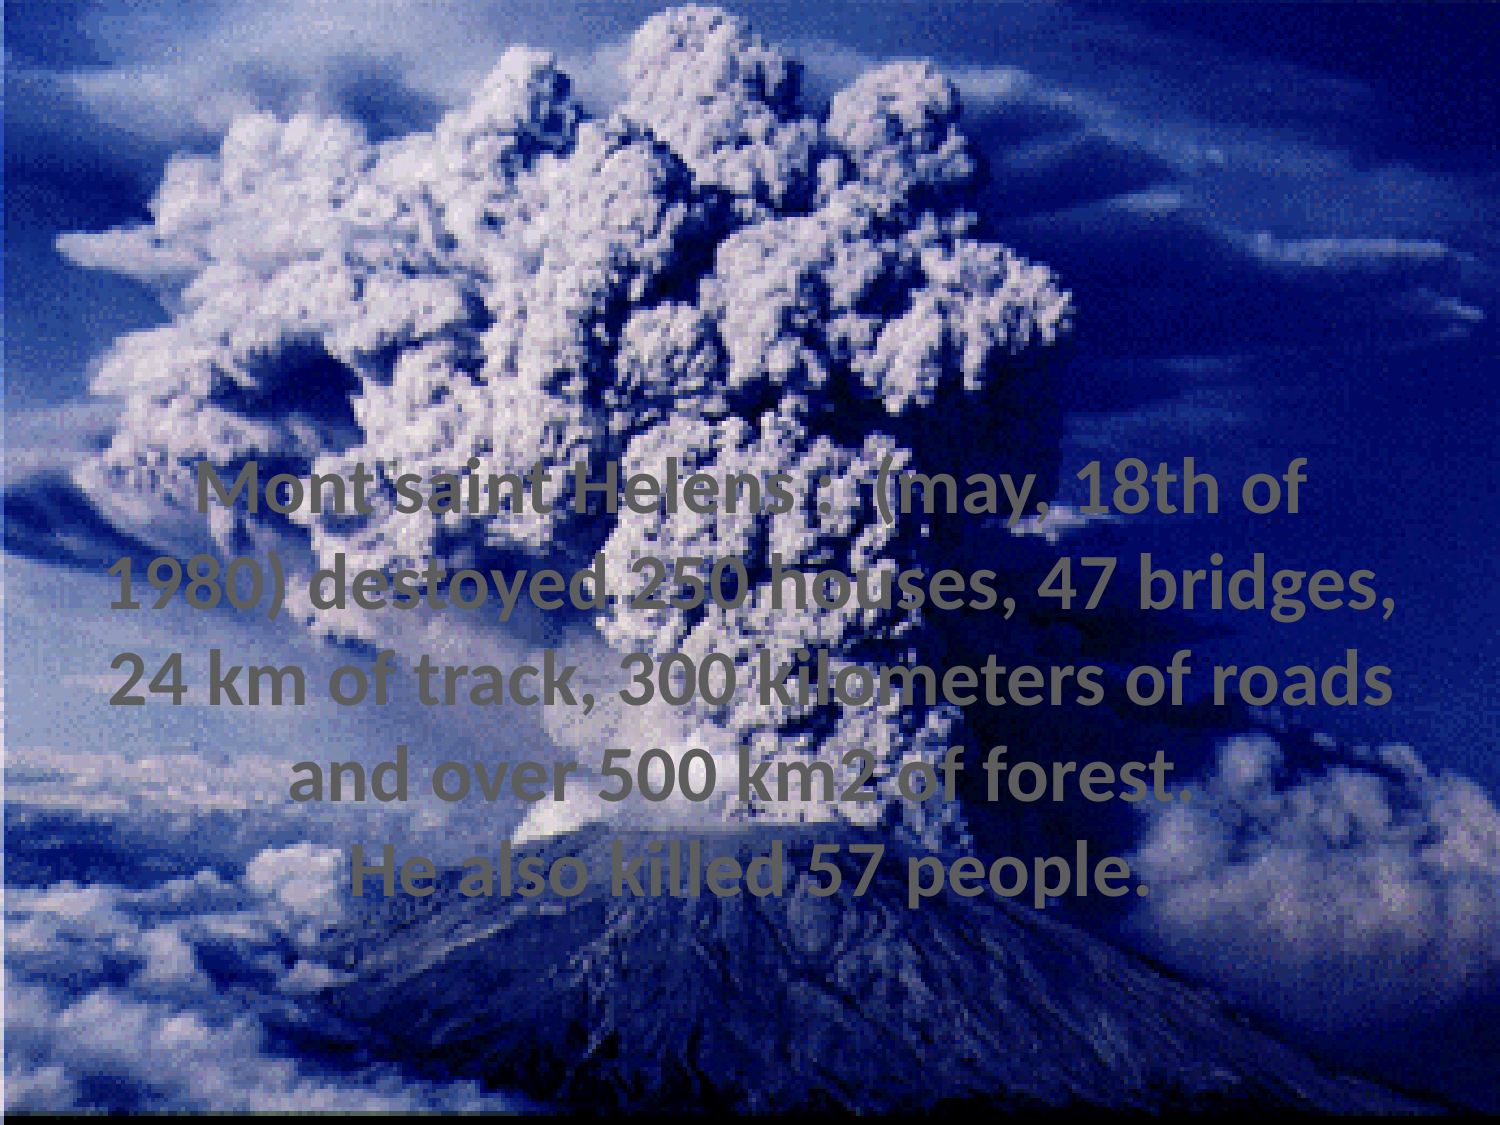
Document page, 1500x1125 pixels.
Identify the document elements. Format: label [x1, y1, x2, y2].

list [0, 0, 1500, 1125]
